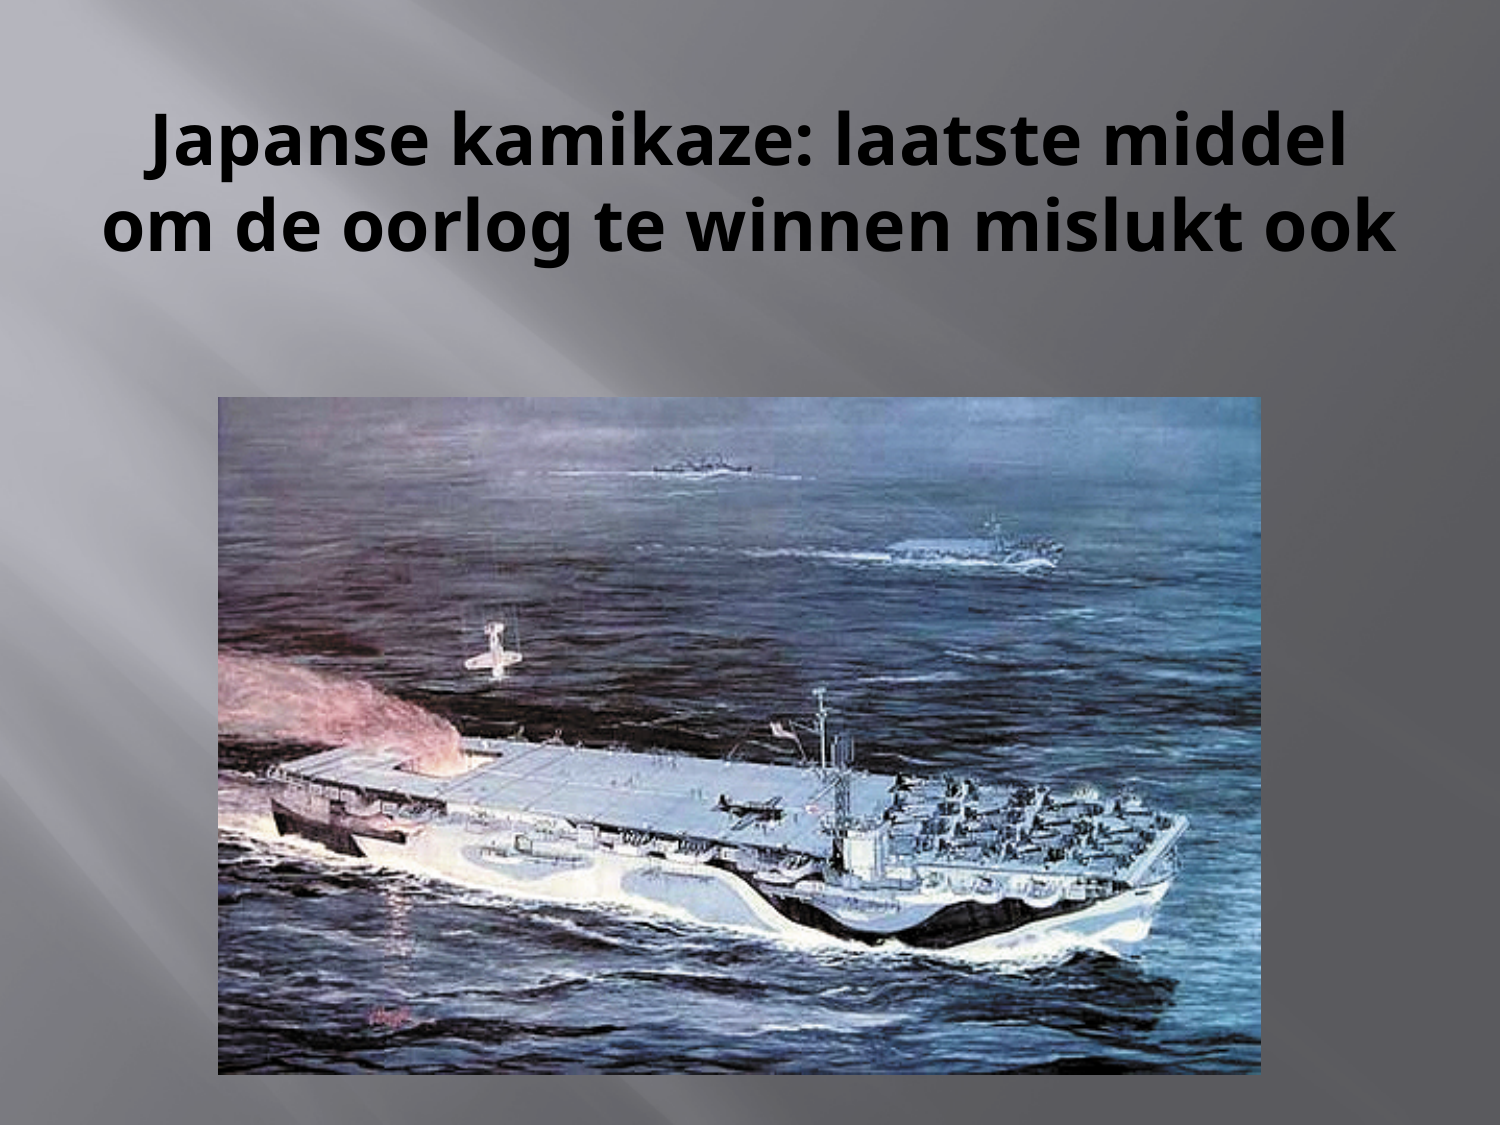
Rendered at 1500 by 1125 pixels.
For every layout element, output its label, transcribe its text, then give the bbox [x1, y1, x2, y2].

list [218, 396, 1261, 1075]
title Japanse kamikaze: laatste middel om de oorlog te winnen mislukt ook [75, 45, 1425, 315]
